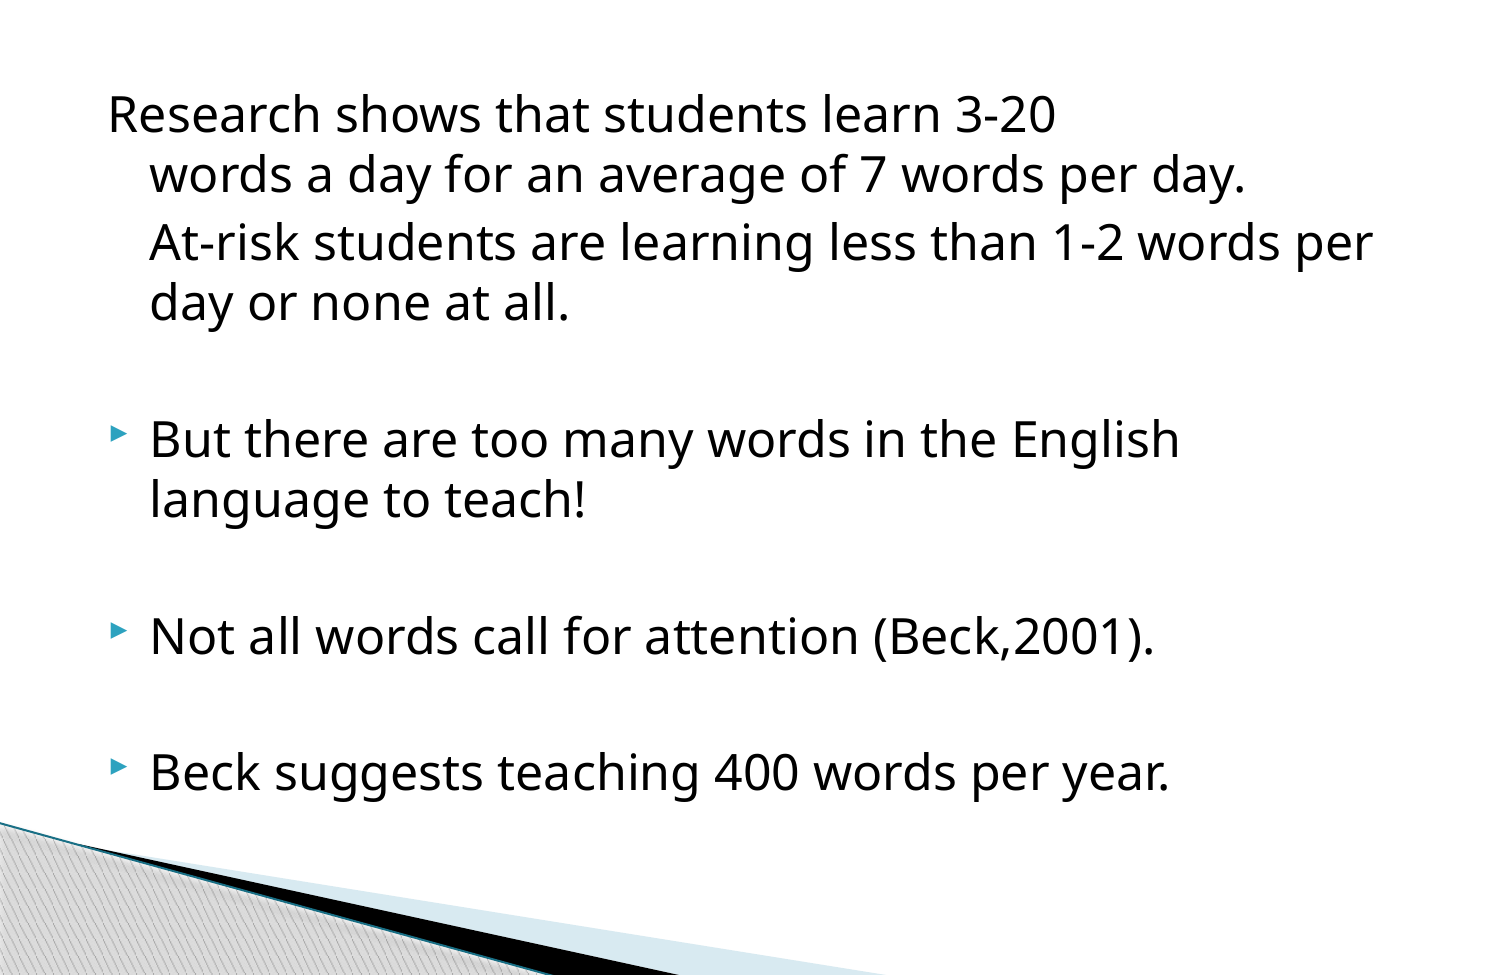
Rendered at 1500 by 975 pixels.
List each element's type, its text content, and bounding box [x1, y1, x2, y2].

list Research shows that students learn 3-20 words a day for an average of 7 words per day. At-risk students are learning less than 1-2 words per day or none at all. But there are too many words in the English language to teach! Not all words call for attention (Beck,2001). Beck suggests teaching 400 words per year. [74, 74, 1426, 855]
